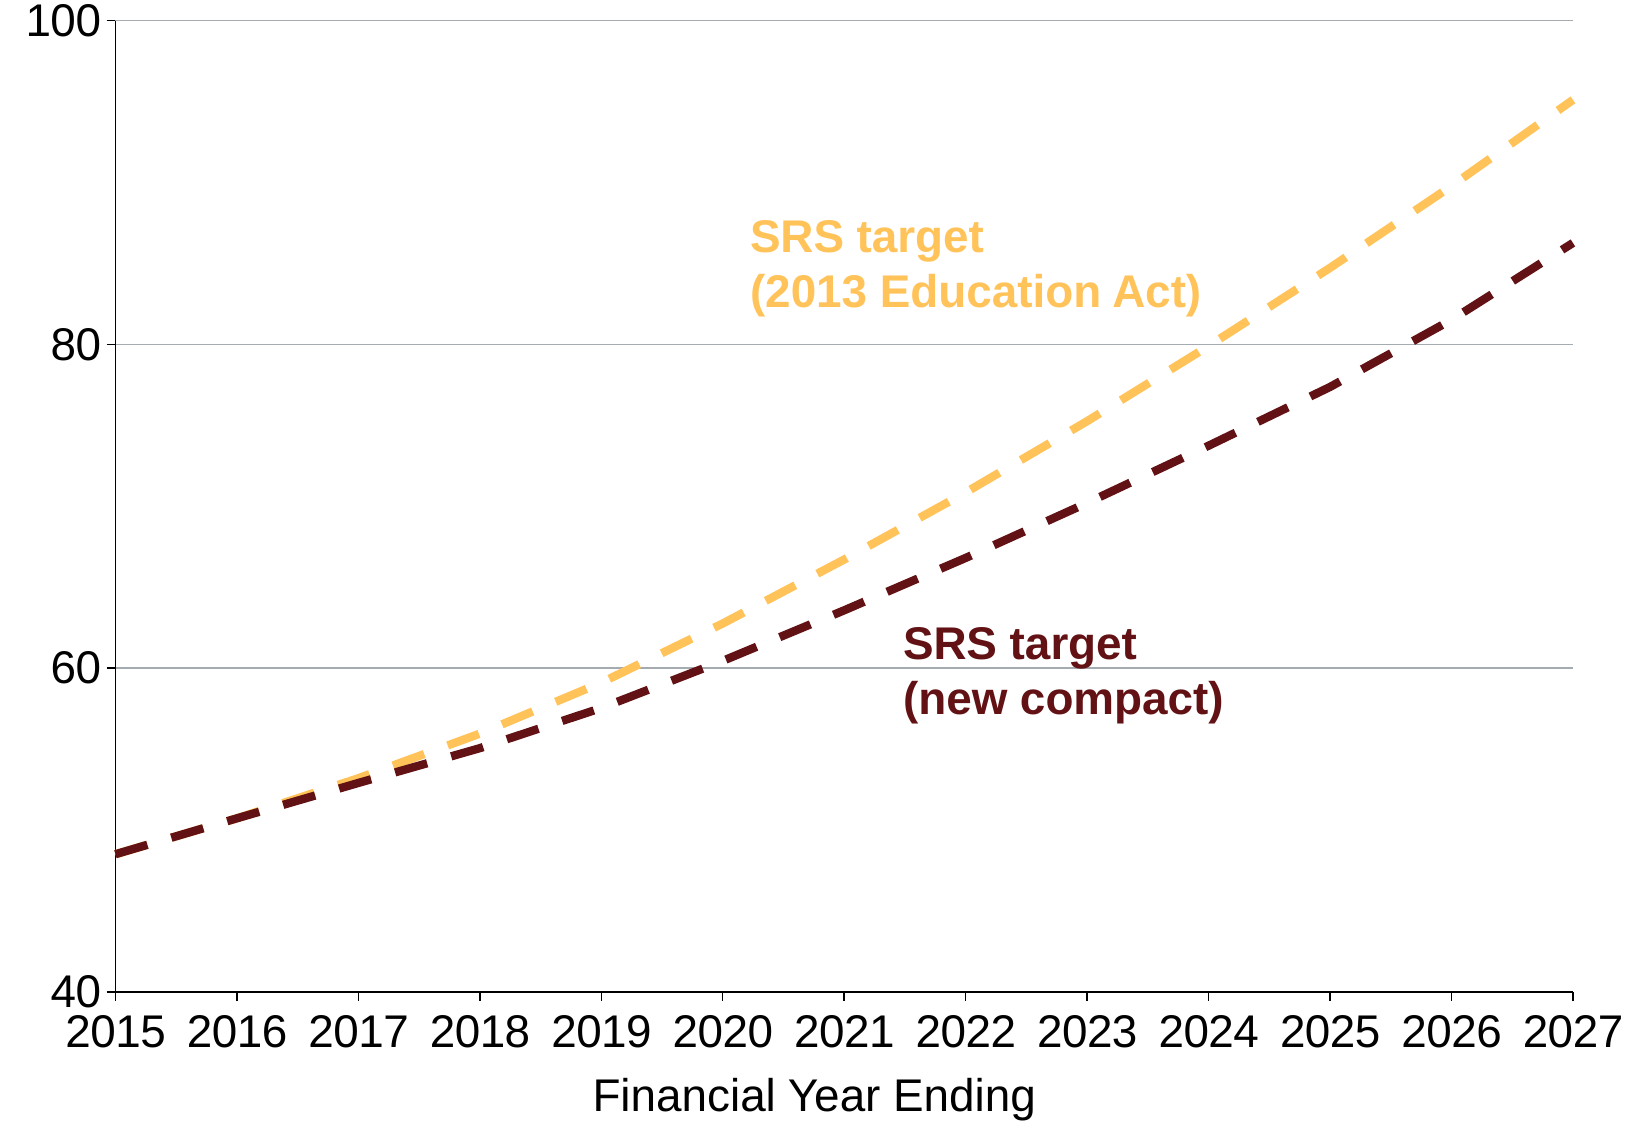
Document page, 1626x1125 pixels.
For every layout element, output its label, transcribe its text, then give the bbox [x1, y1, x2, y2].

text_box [0, 0, 1625, 1083]
text_box Financial Year Ending [577, 1092, 1052, 1125]
